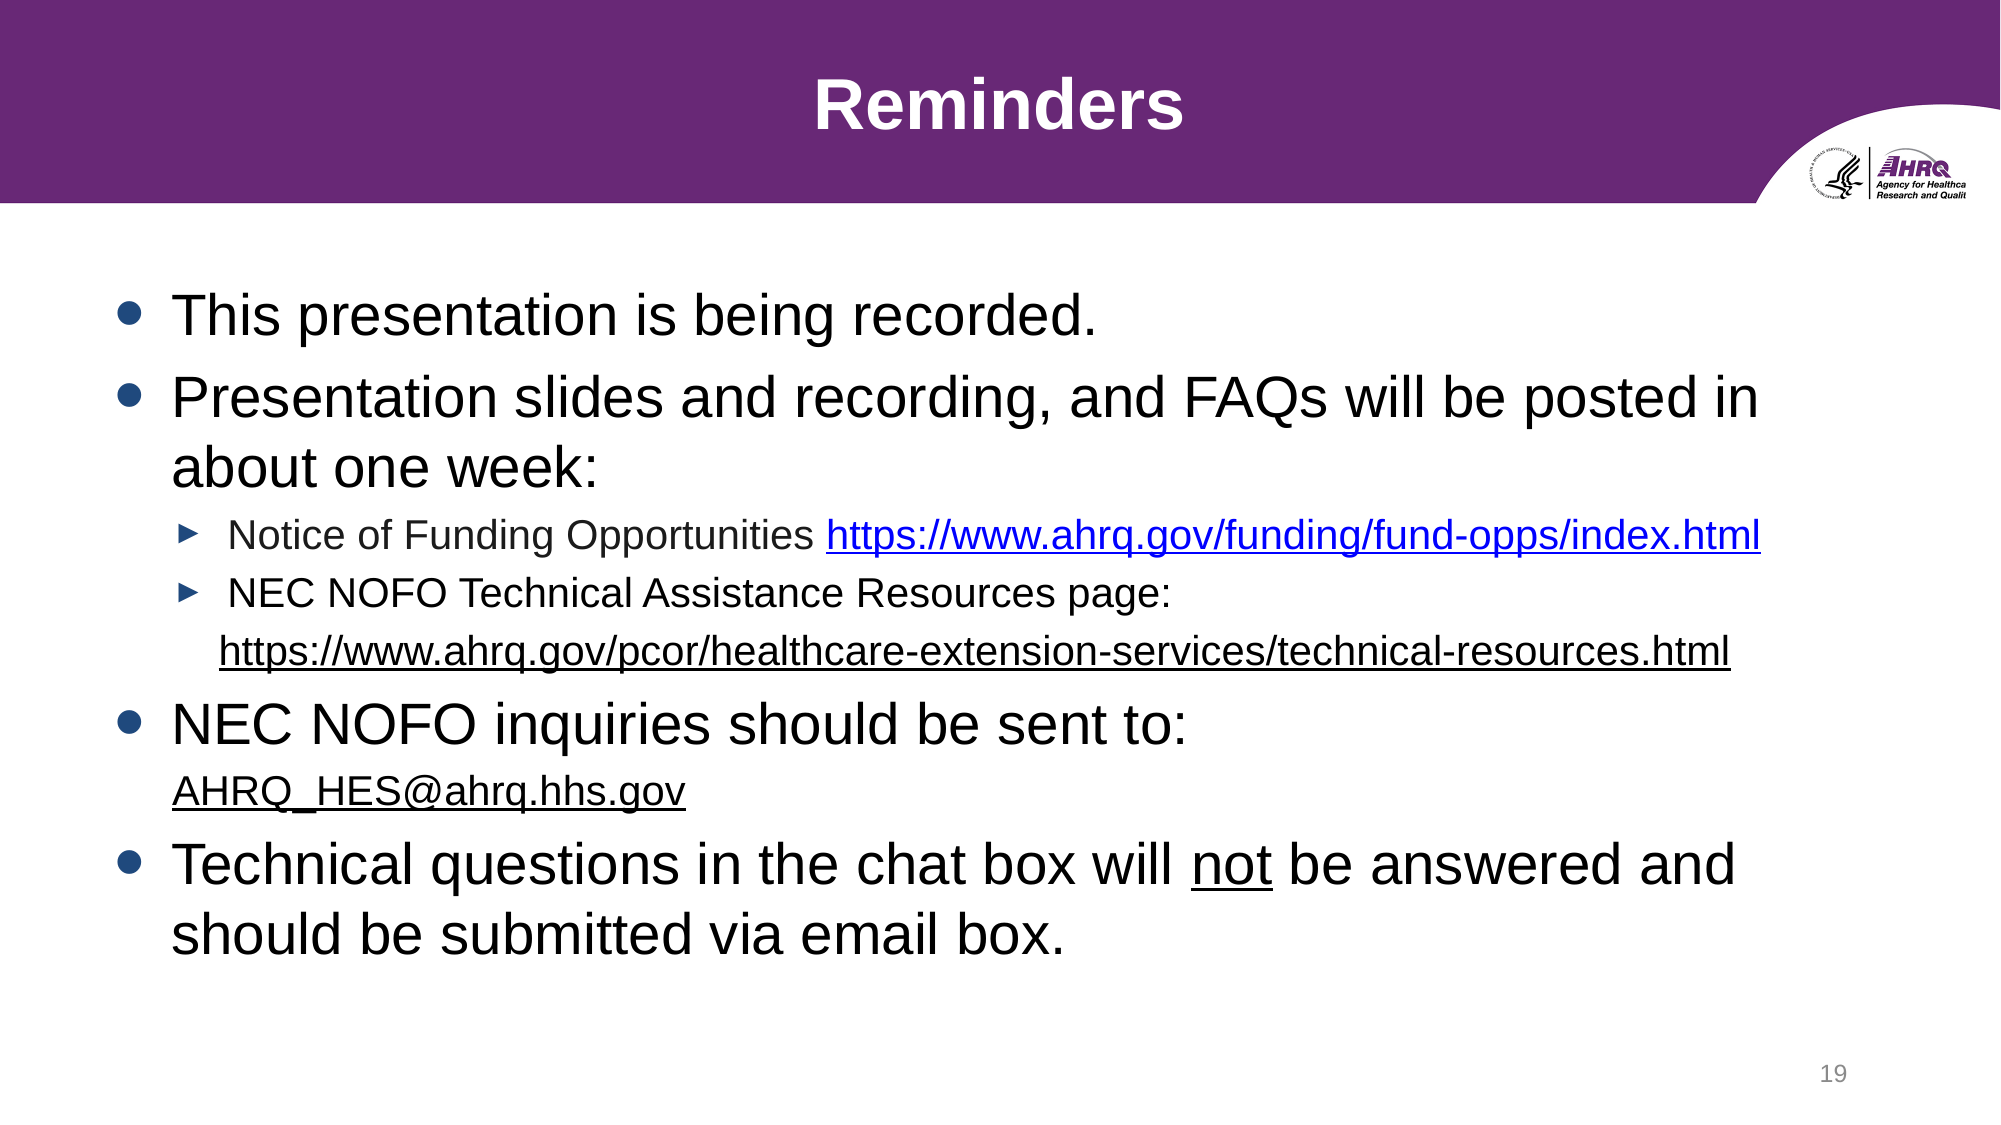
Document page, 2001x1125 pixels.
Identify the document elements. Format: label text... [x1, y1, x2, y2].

title Reminders [275, 50, 1725, 152]
slide_number 19 [1412, 1042, 1863, 1103]
picture [0, 0, 2001, 1125]
list This presentation is being recorded. Presentation slides and recording, and FAQs will be posted in about one week: Notice of Funding Opportunities https://www.ahrq.gov/funding/fund-opps/index.html NEC NOFO Technical Assistance Resources page: https://www.ahrq.gov/pcor/healthcare-extension-services/technical-resources.html NEC NOFO inquiries should be sent to: AHRQ_HES@ahrq.hhs.gov Technical questions in the chat box will not be answered and should be submitted via email box. [99, 270, 1900, 1013]
